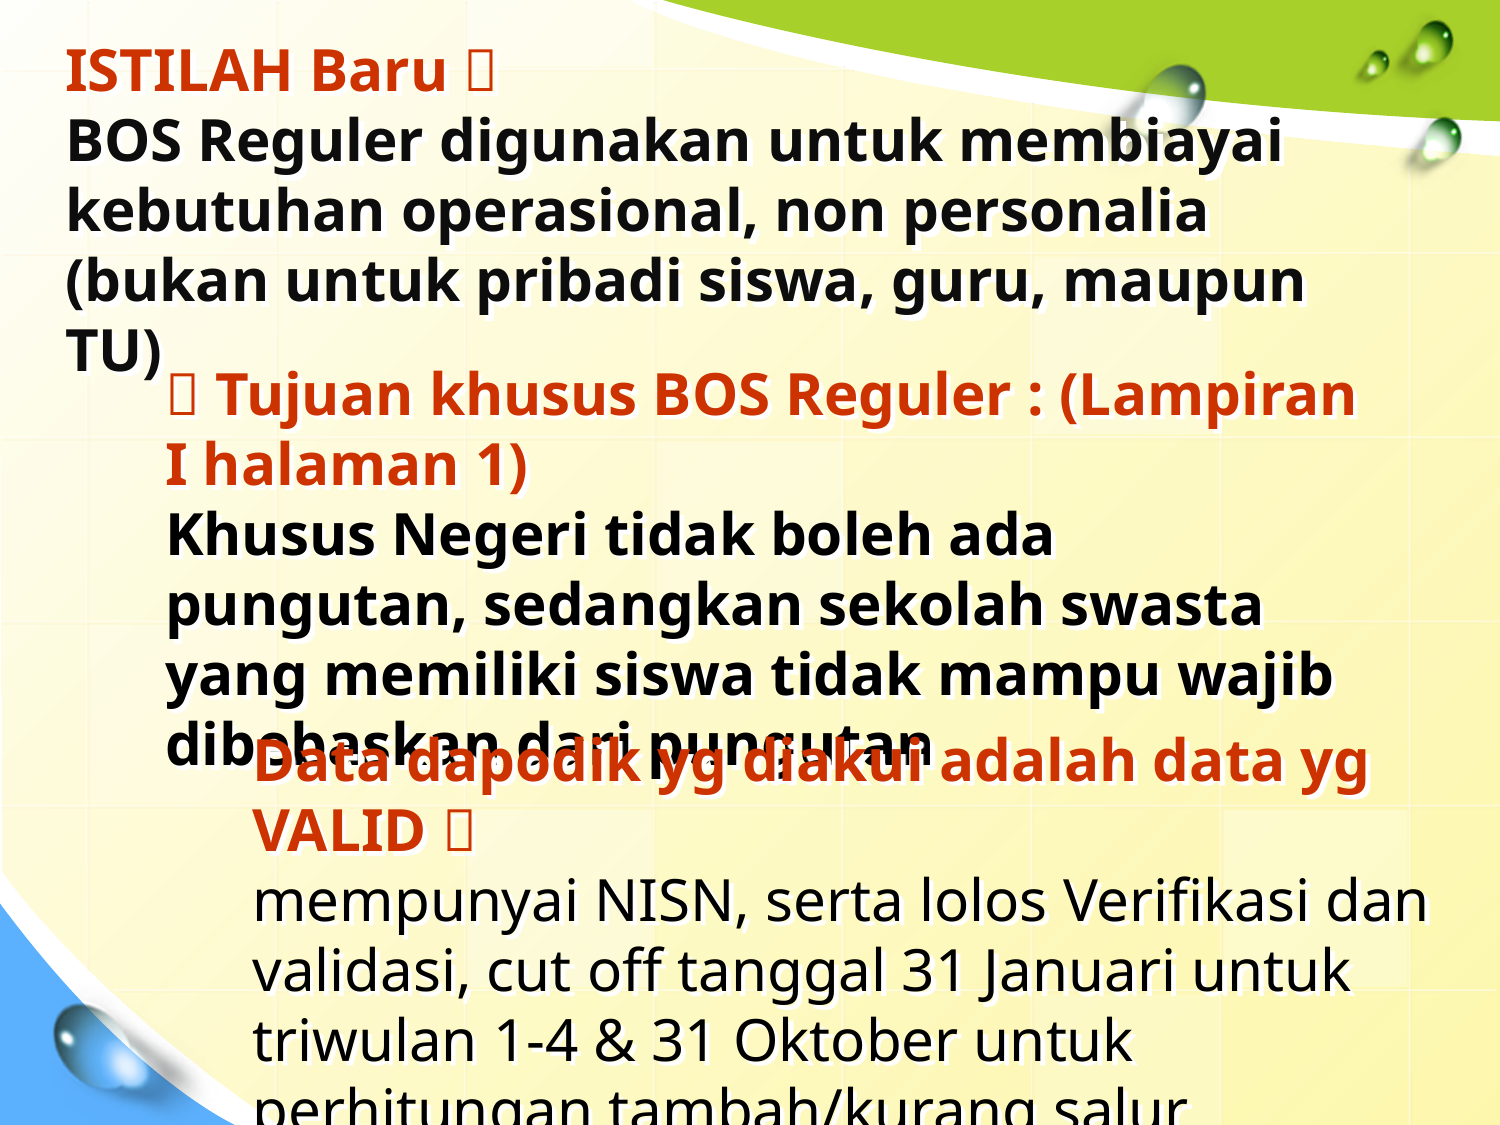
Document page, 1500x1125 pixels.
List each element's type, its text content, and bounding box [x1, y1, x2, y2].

picture [0, 918, 230, 1125]
picture [1090, 0, 1500, 306]
title ISTILAH Baru  BOS Reguler digunakan untuk membiayai kebutuhan operasional, non personalia (bukan untuk pribadi siswa, guru, maupun TU) [50, 65, 1400, 350]
text_box  Tujuan khusus BOS Reguler : (Lampiran I halaman 1) Khusus Negeri tidak boleh ada pungutan, sedangkan sekolah swasta yang memiliki siswa tidak mampu wajib dibebaskan dari pungutan [150, 425, 1388, 710]
text_box Data dapodik yg diakui adalah data yg VALID  mempunyai NISN, serta lolos Verifikasi dan validasi, cut off tanggal 31 Januari untuk triwulan 1-4 & 31 Oktober untuk perhitungan tambah/kurang salur [237, 790, 1475, 1076]
